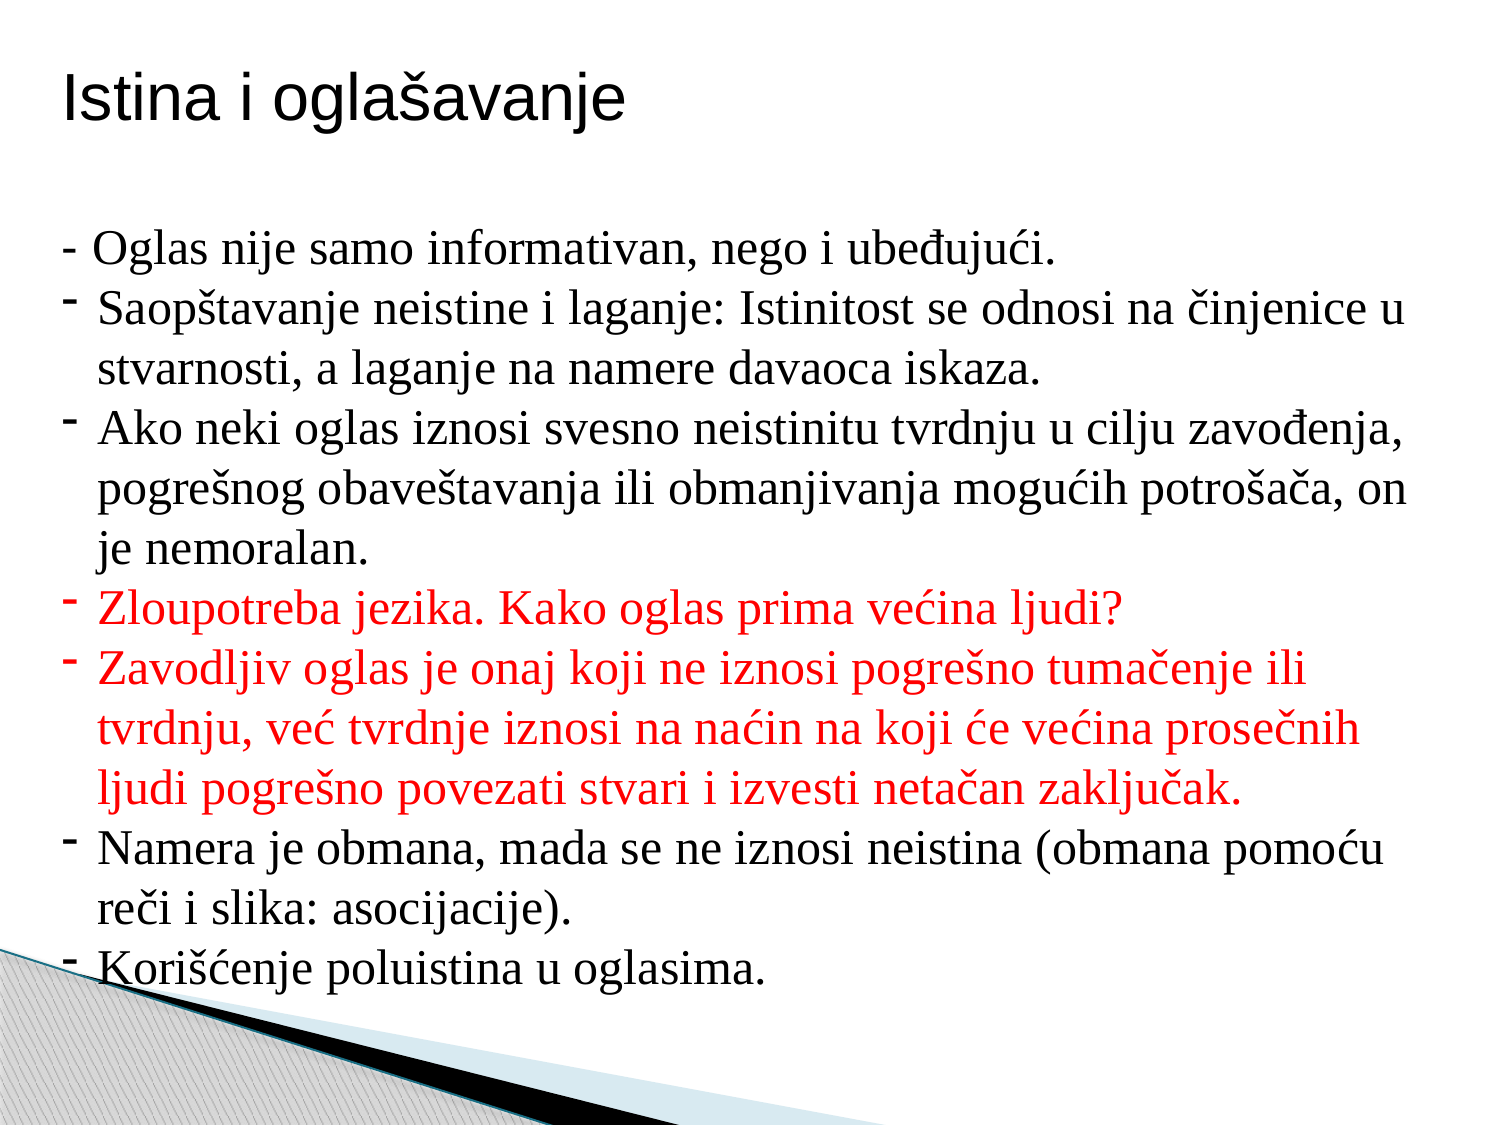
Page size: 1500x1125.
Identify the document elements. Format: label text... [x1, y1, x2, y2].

text_box Istina i oglašavanje - Oglas nije samo informativan, nego i ubeđujući. Saopštavanje neistine i laganje: Istinitost se odnosi na činjenice u stvarnosti, a laganje na namere davaoca iskaza. Ako neki oglas iznosi svesno neistinitu tvrdnju u cilju zavođenja, pogrešnog obaveštavanja ili obmanjivanja mogućih potrošača, on je nemoralan. Zloupotreba jezika. Kako oglas prima većina ljudi? Zavodljiv oglas je onaj koji ne iznosi pogrešno tumačenje ili tvrdnju, već tvrdnje iznosi na naćin na koji će većina prosečnih ljudi pogrešno povezati stvari i izvesti netačan zaključak. Namera je obmana, mada se ne iznosi neistina (obmana pomoću reči i slika: asocijacije). Korišćenje poluistina u oglasima. [46, 46, 1454, 1125]
